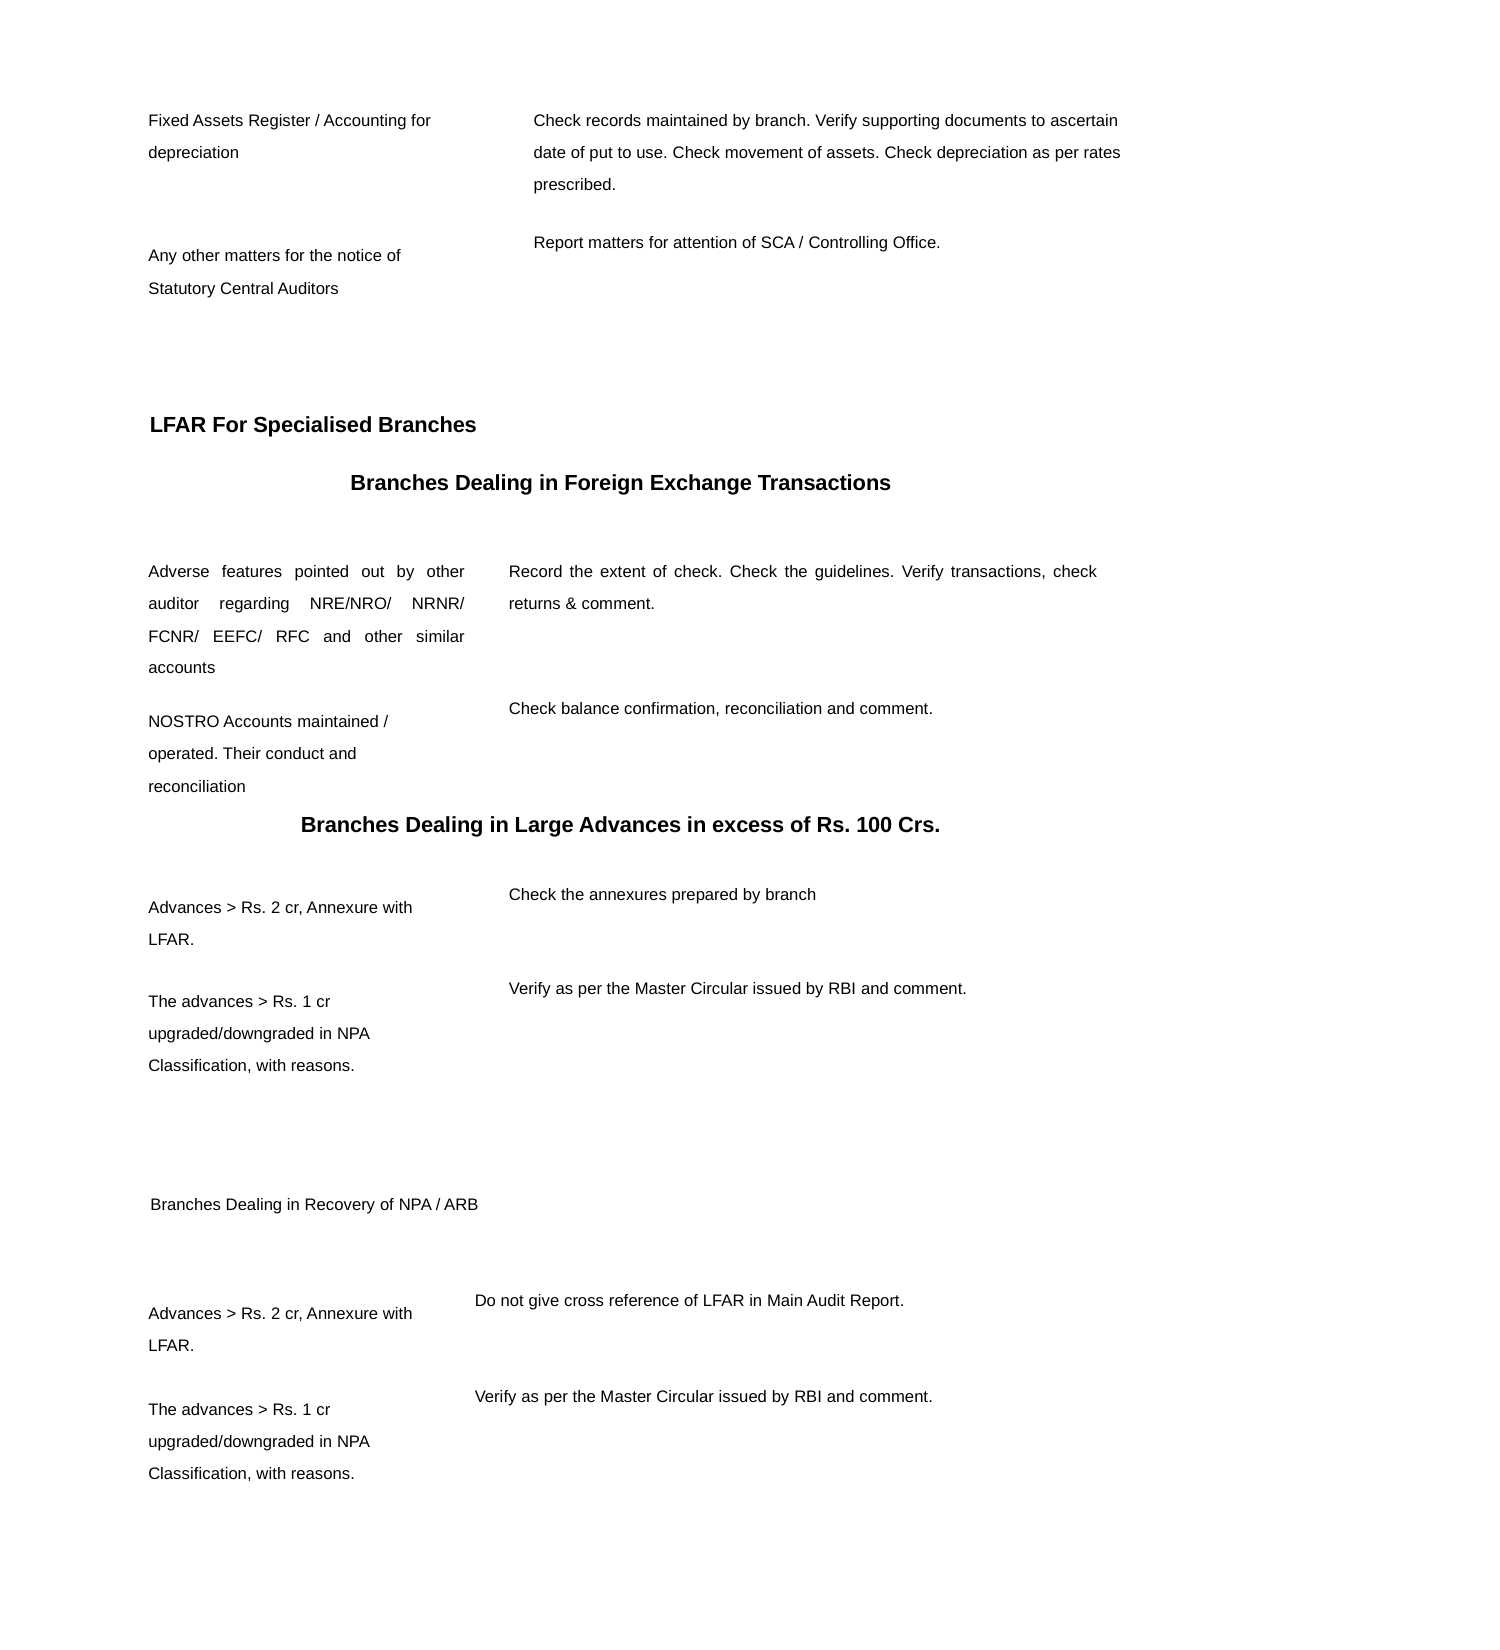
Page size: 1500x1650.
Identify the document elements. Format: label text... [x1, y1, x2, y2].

table_cell The advances > Rs. 1 cr upgraded/downgraded in NPA Classification, with reasons. [130, 1387, 456, 1551]
table_header Check records maintained by branch. Verify supporting documents to ascertain date of put to use. Check movement of assets. Check depreciation as per rates prescribed. [515, 97, 1152, 233]
table_cell Check balance confirmation, reconciliation and comment. [490, 700, 1113, 813]
table_cell Record the extent of check. Check the guidelines. Verify transactions, check returns & comment. [490, 550, 1113, 700]
table_cell Branches Dealing in Large Advances in excess of Rs. 100 Crs. [130, 813, 1113, 885]
table_cell Verify as per the Master Circular issued by RBI and comment. [456, 1387, 1113, 1551]
table_header Fixed Assets Register / Accounting for depreciation [130, 97, 515, 233]
table_cell NOSTRO Accounts maintained / operated. Their conduct and reconciliation [130, 700, 490, 813]
table_cell Branches Dealing in Recovery of NPA / ARB [130, 1195, 1113, 1291]
table_header Branches Dealing in Foreign Exchange Transactions [130, 471, 1113, 550]
table_cell Any other matters for the notice of Statutory Central Auditors [130, 233, 515, 337]
table_cell Advances > Rs. 2 cr, Annexure with LFAR. [130, 885, 490, 979]
table_cell Adverse features pointed out by other auditor regarding NRE/NRO/ NRNR/ FCNR/ EEFC/ RFC and other similar accounts [130, 550, 490, 700]
table_cell Verify as per the Master Circular issued by RBI and comment. [490, 979, 1113, 1195]
text_box LFAR For Specialised Branches [147, 410, 544, 442]
table_cell Advances > Rs. 2 cr, Annexure with LFAR. [130, 1291, 456, 1387]
table_cell Check the annexures prepared by branch [490, 885, 1113, 979]
table_cell The advances > Rs. 1 cr upgraded/downgraded in NPA Classification, with reasons. [130, 979, 490, 1195]
table_cell Report matters for attention of SCA / Controlling Office. [515, 233, 1152, 337]
table_cell Do not give cross reference of LFAR in Main Audit Report. [456, 1291, 1113, 1387]
